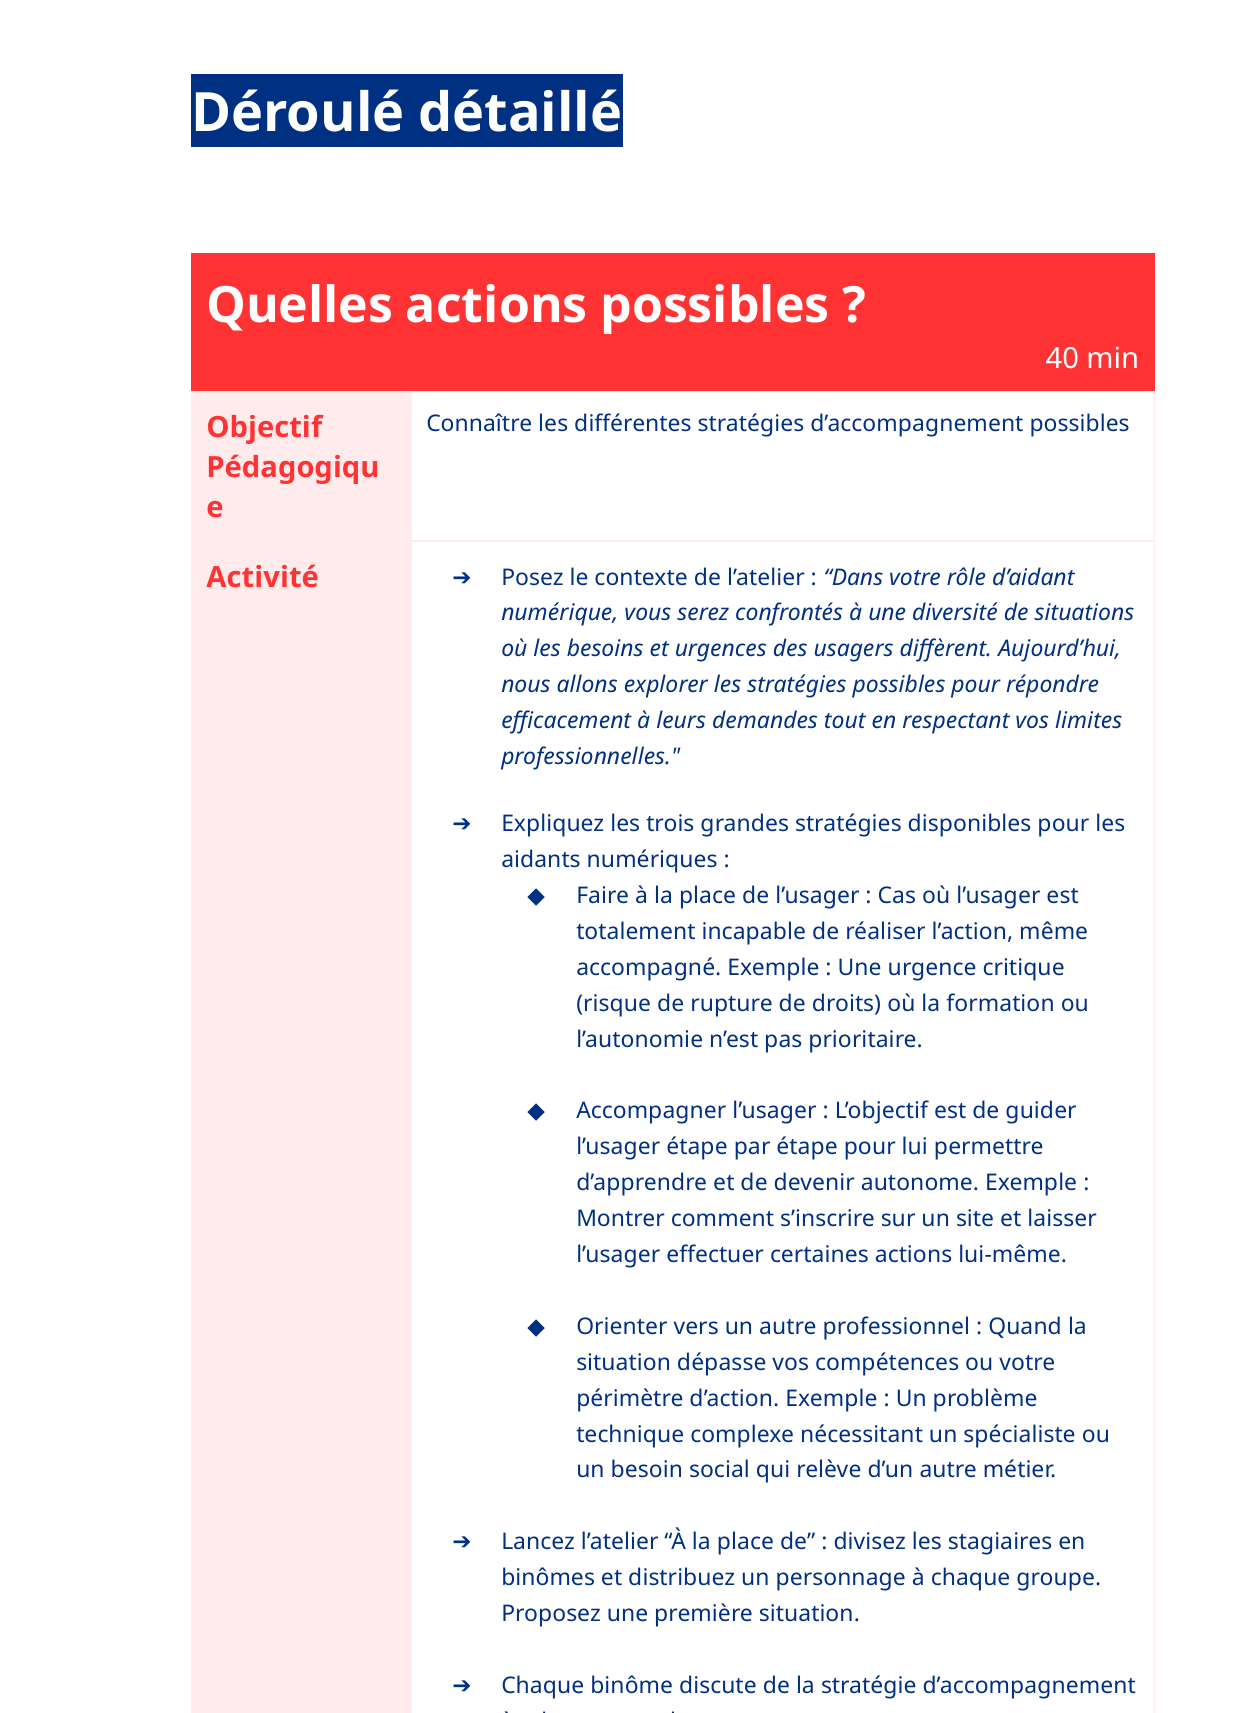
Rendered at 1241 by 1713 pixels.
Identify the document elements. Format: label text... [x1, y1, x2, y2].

table_cell Activité [192, 542, 411, 1713]
table_cell Posez le contexte de l’atelier : “Dans votre rôle d’aidant numérique, vous serez confrontés à une diversité de situations où les besoins et urgences des usagers diffèrent. Aujourd’hui, nous allons explorer les stratégies possibles pour répondre efficacement à leurs demandes tout en respectant vos limites professionnelles." Expliquez les trois grandes stratégies disponibles pour les aidants numériques : Faire à la place de l’usager : Cas où l’usager est totalement incapable de réaliser l’action, même accompagné. Exemple : Une urgence critique (risque de rupture de droits) où la formation ou l’autonomie n’est pas prioritaire. Accompagner l’usager : L’objectif est de guider l’usager étape par étape pour lui permettre d’apprendre et de devenir autonome. Exemple : Montrer comment s’inscrire sur un site et laisser l’usager effectuer certaines actions lui-même. Orienter vers un autre professionnel : Quand la situation dépasse vos compétences ou votre périmètre d’action. Exemple : Un problème technique complexe nécessitant un spécialiste ou un besoin social qui relève d’un autre métier. Lancez l’atelier “À la place de” : divisez les stagiaires en binômes et distribuez un personnage à chaque groupe. Proposez une première situation. Chaque binôme discute de la stratégie d’accompagnement à adopter pour leur personnage. [412, 542, 1154, 1713]
text_box Déroulé détaillé [185, 71, 1241, 148]
table_header Quelles actions possibles ? 40 min [192, 254, 1154, 391]
table_cell Connaître les différentes stratégies d’accompagnement possibles [412, 392, 1154, 540]
table_cell Objectif Pédagogique [192, 392, 411, 540]
